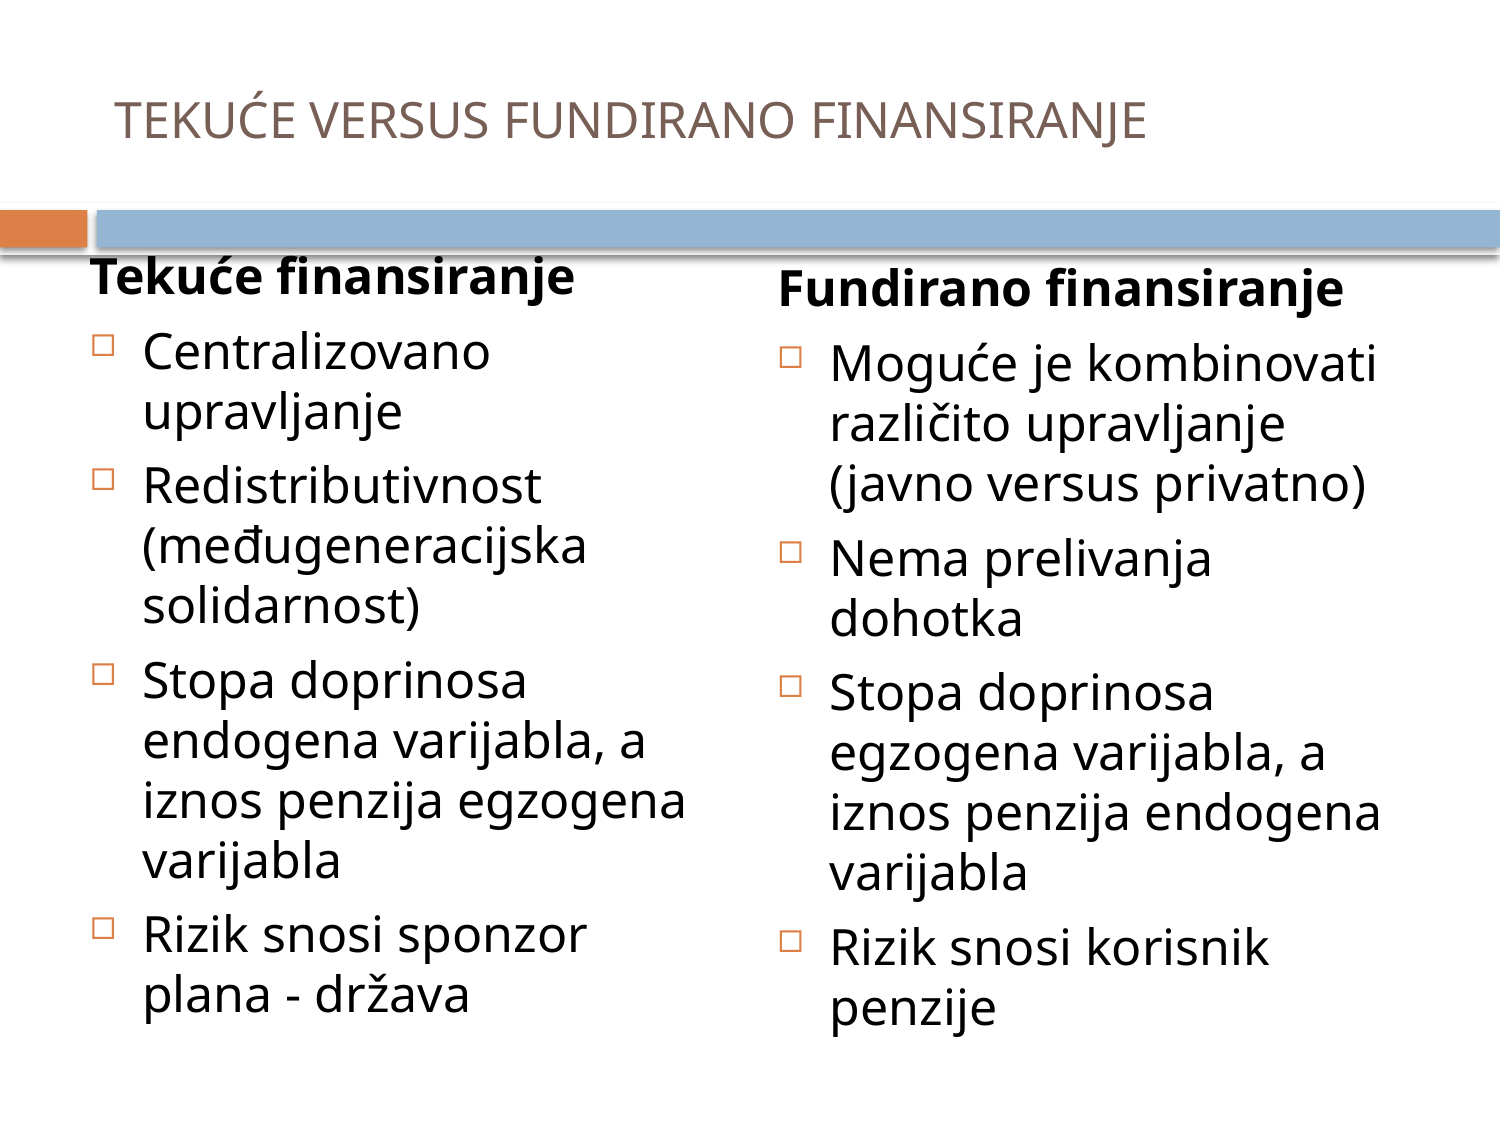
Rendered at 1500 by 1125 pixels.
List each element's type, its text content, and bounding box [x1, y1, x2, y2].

list Fundirano finansiranje Moguće je kombinovati različito upravljanje (javno versus privatno) Nema prelivanja dohotka Stopa doprinosa egzogena varijabla, a iznos penzija endogena varijabla Rizik snosi korisnik penzije [762, 174, 1425, 1005]
title TEKUĆE VERSUS FUNDIRANO FINANSIRANJE [99, 37, 1438, 200]
list Tekuće finansiranje Centralizovano upravljanje Redistributivnost (međugeneracijska solidarnost) Stopa doprinosa endogena varijabla, a iznos penzija egzogena varijabla Rizik snosi sponzor plana - država [75, 162, 738, 993]
